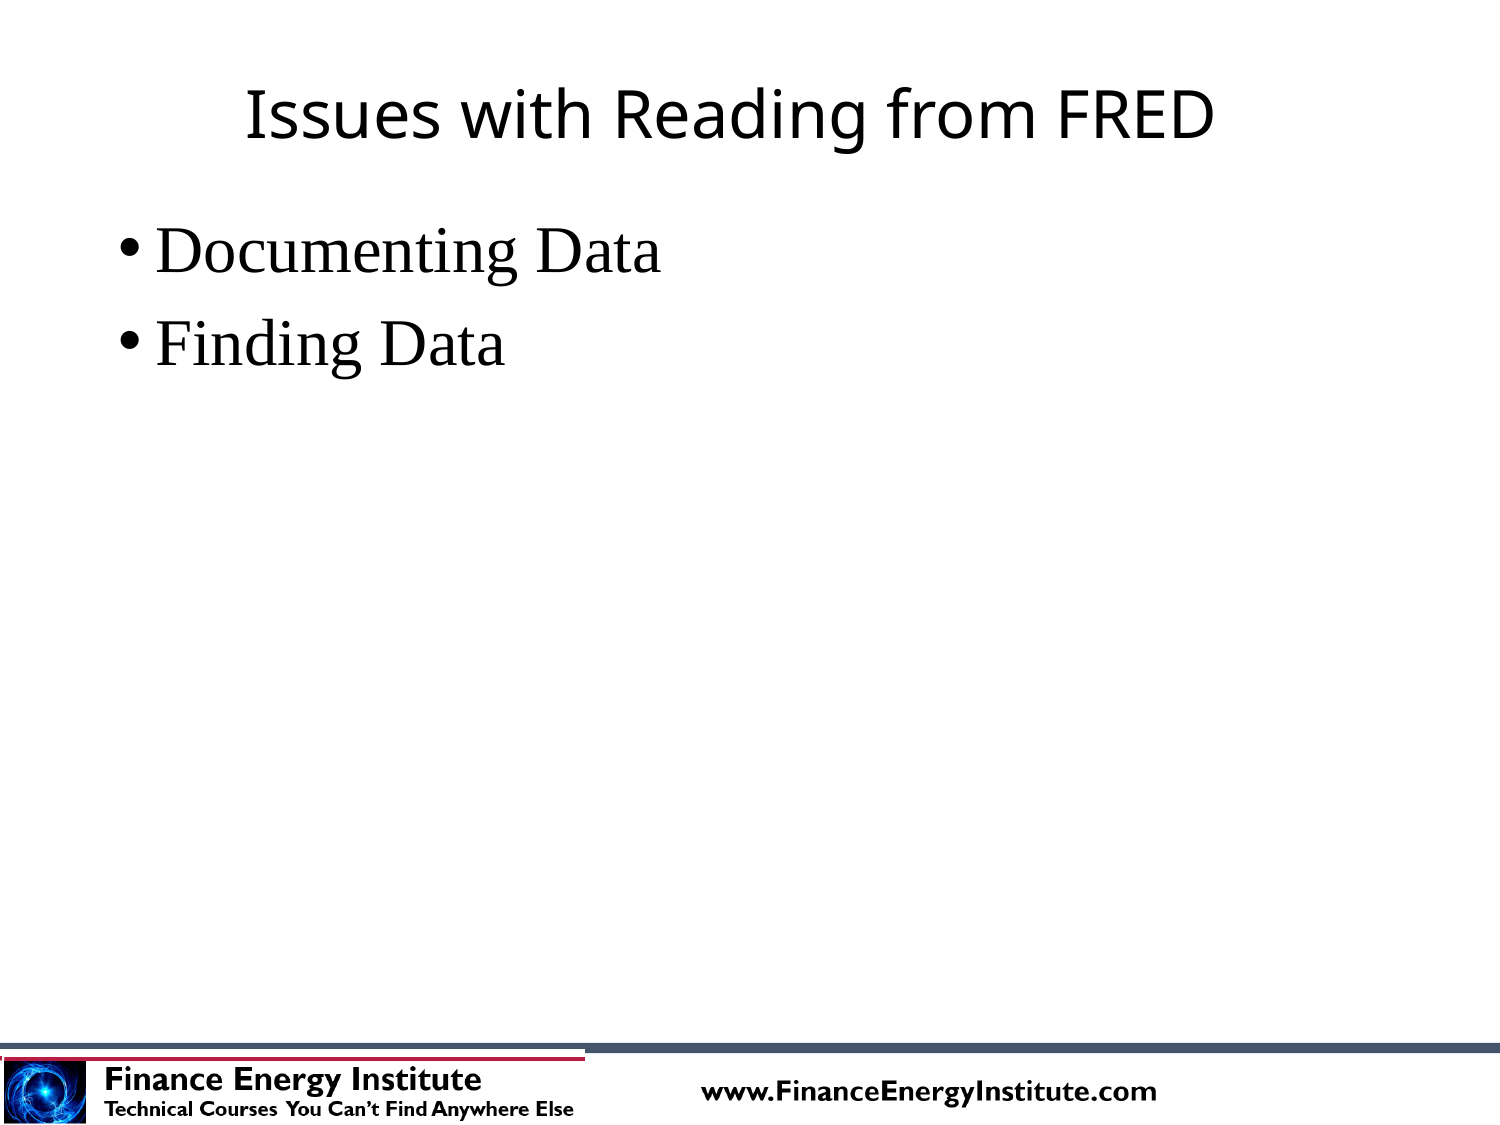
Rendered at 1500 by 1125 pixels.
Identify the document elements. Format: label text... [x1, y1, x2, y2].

list Documenting Data Finding Data [103, 207, 1400, 1014]
picture [0, 1049, 585, 1125]
title Issues with Reading from FRED [103, 59, 1361, 174]
picture [696, 1074, 1166, 1112]
